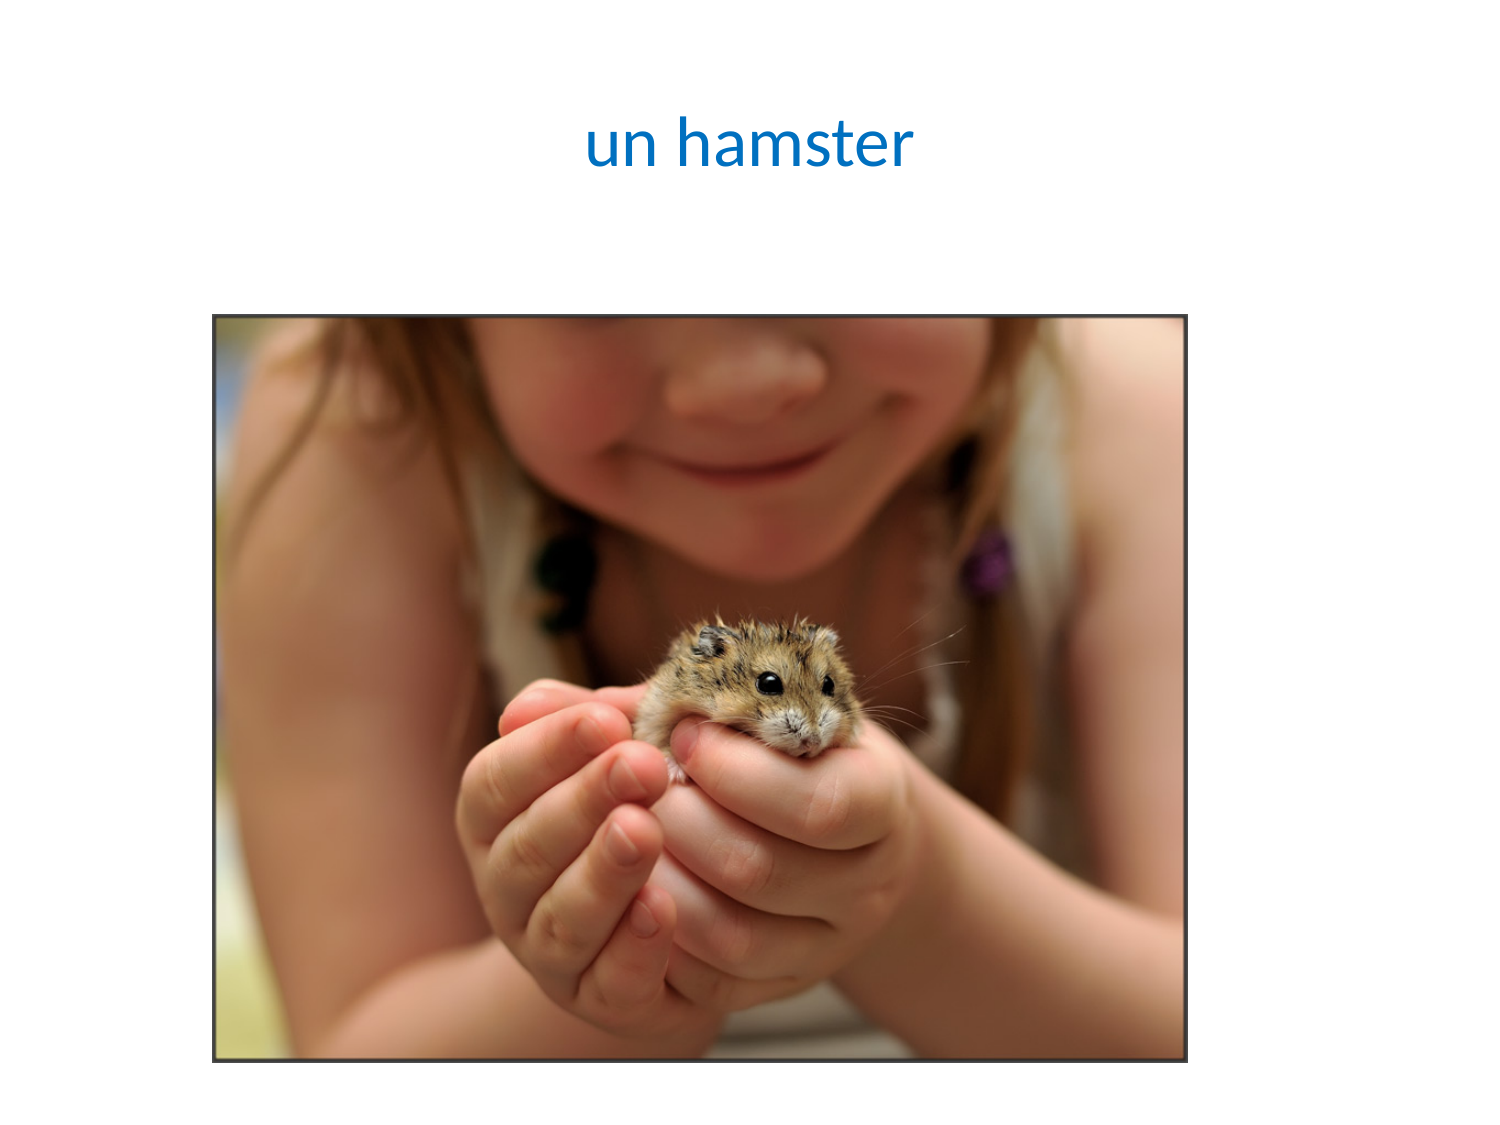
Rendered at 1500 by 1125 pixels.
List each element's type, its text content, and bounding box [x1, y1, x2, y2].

picture [212, 314, 1188, 1063]
title un hamster [75, 87, 1425, 275]
